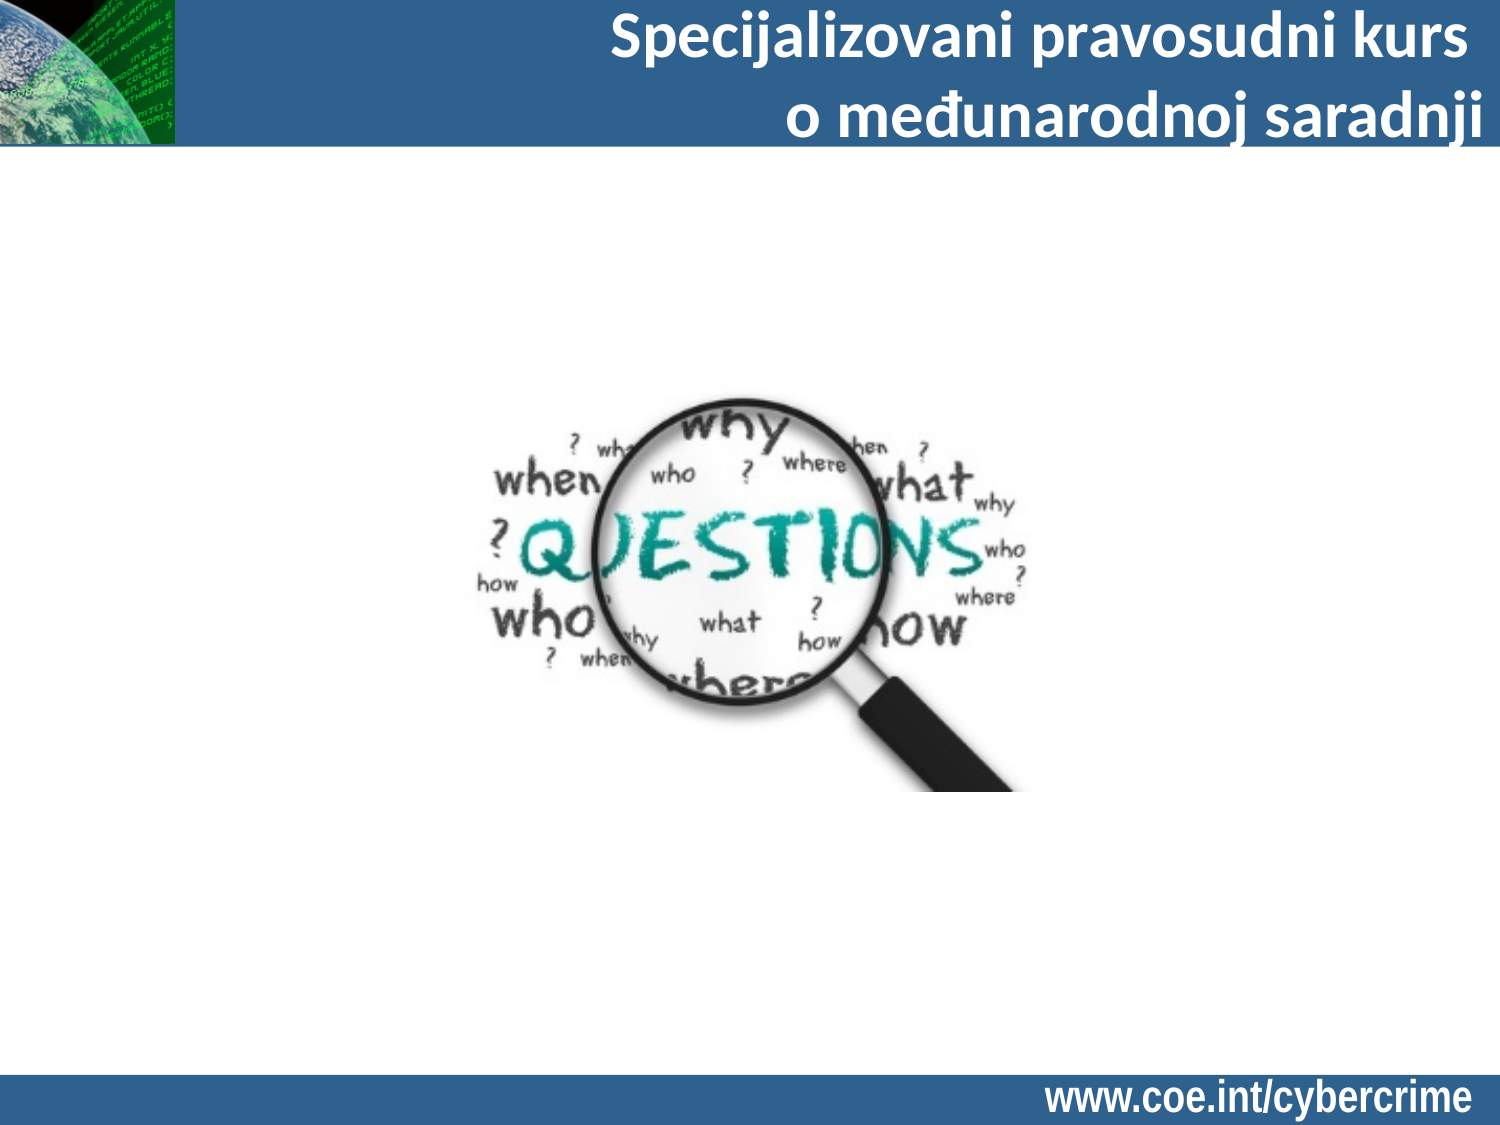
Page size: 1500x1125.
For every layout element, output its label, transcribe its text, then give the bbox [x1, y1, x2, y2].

text_box [0, 1073, 1030, 1125]
text_box Specijalizovani pravosudni kurs o međunarodnoj saradnji [177, 0, 1500, 149]
text_box www.coe.int/cybercrime [1030, 1059, 1500, 1125]
picture [0, 0, 175, 144]
picture [443, 332, 1057, 793]
